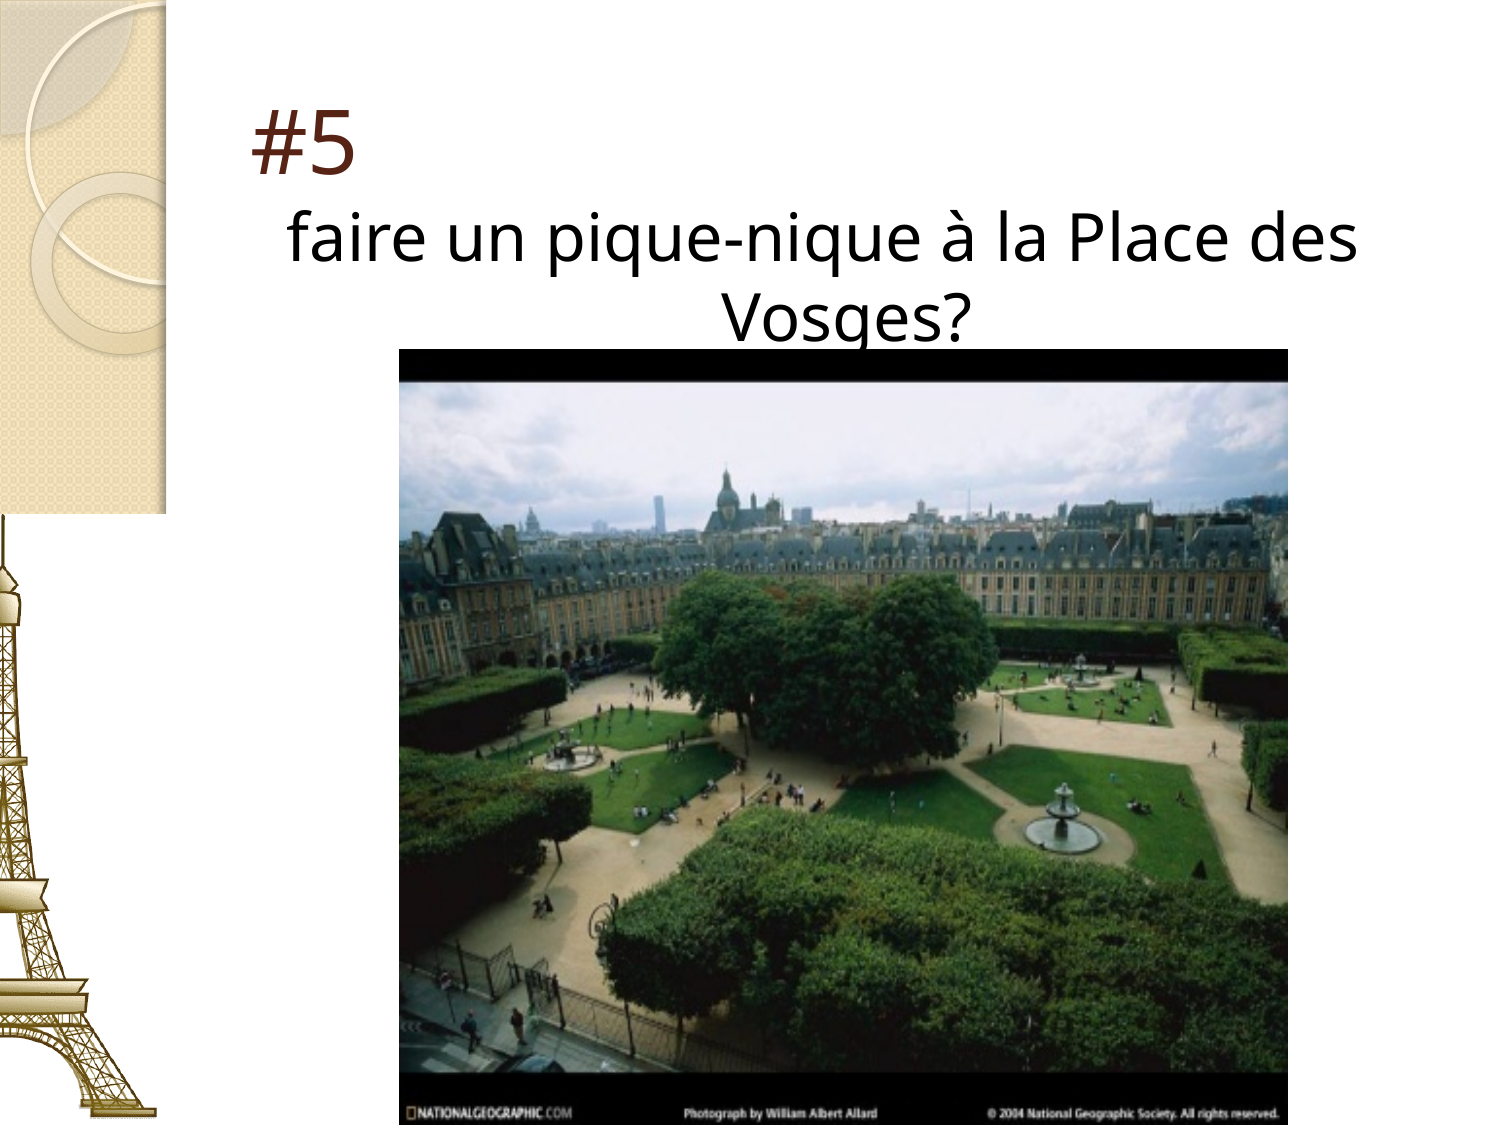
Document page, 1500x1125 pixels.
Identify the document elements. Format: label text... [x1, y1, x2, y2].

picture [0, 514, 167, 1125]
picture [399, 349, 1288, 1125]
title #5 [235, 45, 1466, 233]
list faire un pique-nique à la Place des Vosges? [171, 187, 1463, 1025]
